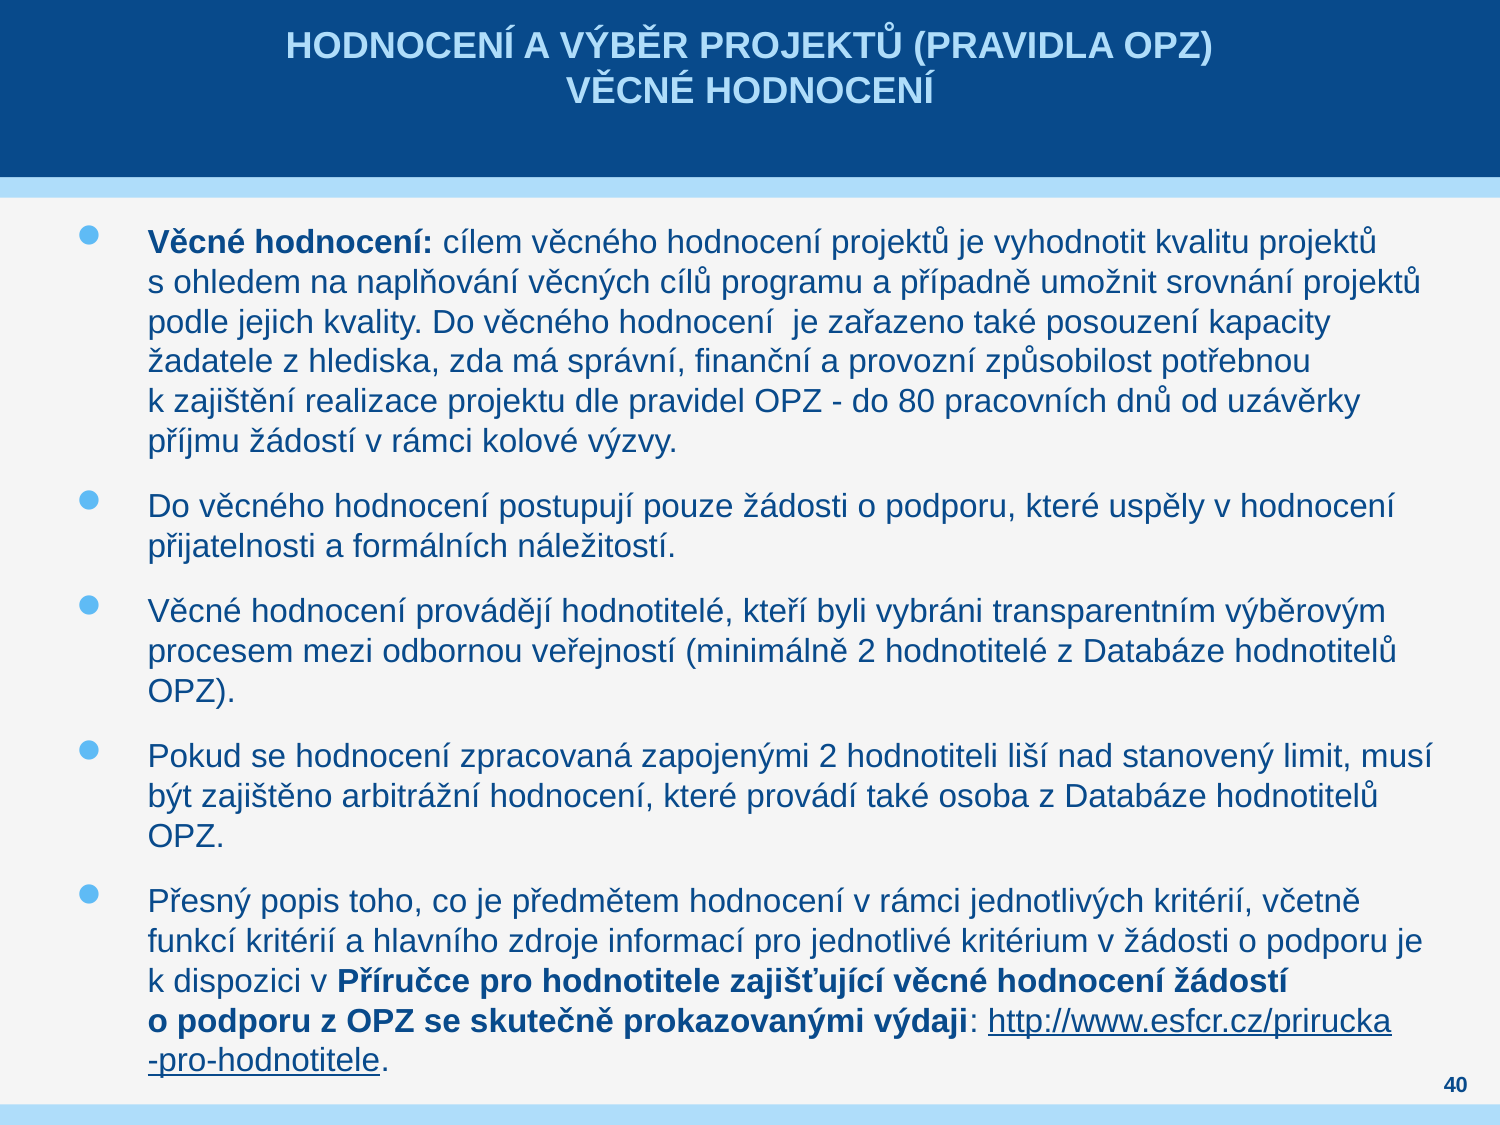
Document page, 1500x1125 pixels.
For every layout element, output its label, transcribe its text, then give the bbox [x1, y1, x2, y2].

slide_number 40 [1417, 1068, 1495, 1099]
title Hodnocení a výběr projektů (pravidla OPZ) Věcné hodnocení [59, 0, 1441, 178]
list Věcné hodnocení: cílem věcného hodnocení projektů je vyhodnotit kvalitu projektů s ohledem na naplňování věcných cílů programu a případně umožnit srovnání projektů podle jejich kvality. Do věcného hodnocení je zařazeno také posouzení kapacity žadatele z hlediska, zda má správní, finanční a provozní způsobilost potřebnou k zajištění realizace projektu dle pravidel OPZ - do 80 pracovních dnů od uzávěrky příjmu žádostí v rámci kolové výzvy. Do věcného hodnocení postupují pouze žádosti o podporu, které uspěly v hodnocení přijatelnosti a formálních náležitostí. Věcné hodnocení provádějí hodnotitelé, kteří byli vybráni transparentním výběrovým procesem mezi odbornou veřejností (minimálně 2 hodnotitelé z Databáze hodnotitelů OPZ). Pokud se hodnocení zpracovaná zapojenými 2 hodnotiteli liší nad stanovený limit, musí být zajištěno arbitrážní hodnocení, které provádí také osoba z Databáze hodnotitelů OPZ. Přesný popis toho, co je předmětem hodnocení v rámci jednotlivých kritérií, včetně funkcí kritérií a hlavního zdroje informací pro jednotlivé kritérium v žádosti o podporu je k dispozici v Příručce pro hodnotitele zajišťující věcné hodnocení žádostí o podporu z OPZ se skutečně prokazovanými výdaji: http://www.esfcr.cz/prirucka-pro-hodnotitele. [76, 219, 1447, 1083]
